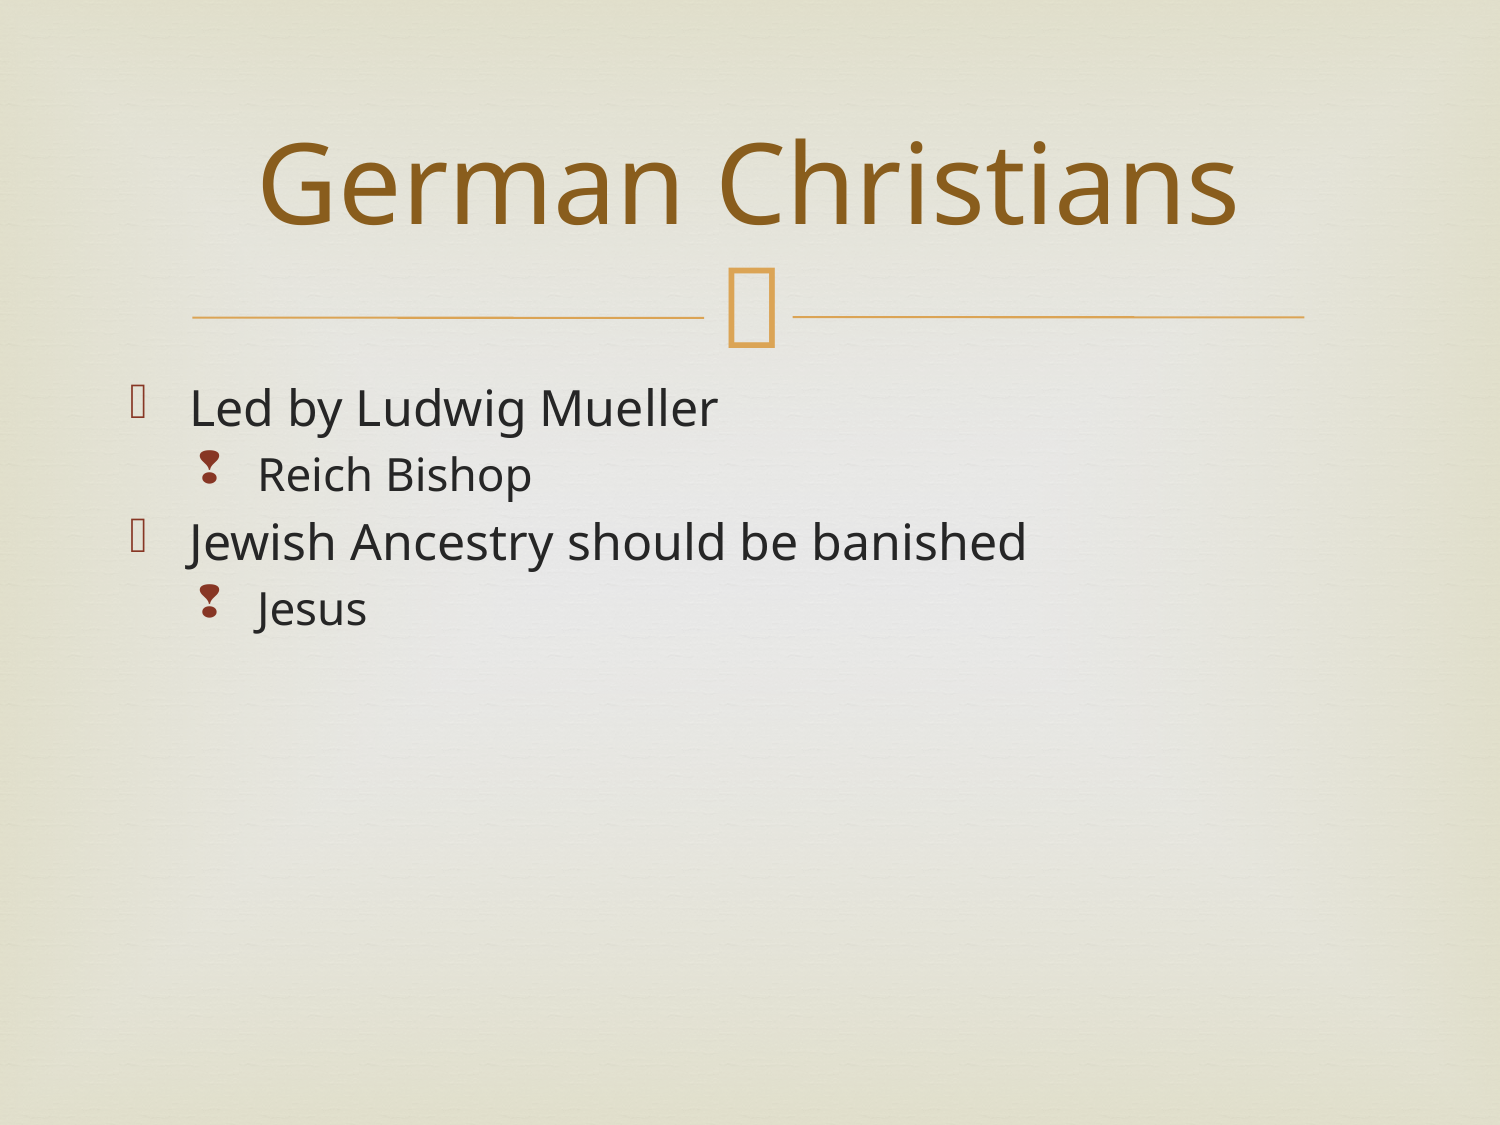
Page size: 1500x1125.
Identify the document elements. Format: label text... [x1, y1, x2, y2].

list Led by Ludwig Mueller Reich Bishop Jewish Ancestry should be banished Jesus [114, 368, 1386, 1005]
title German Christians [112, 93, 1386, 267]
